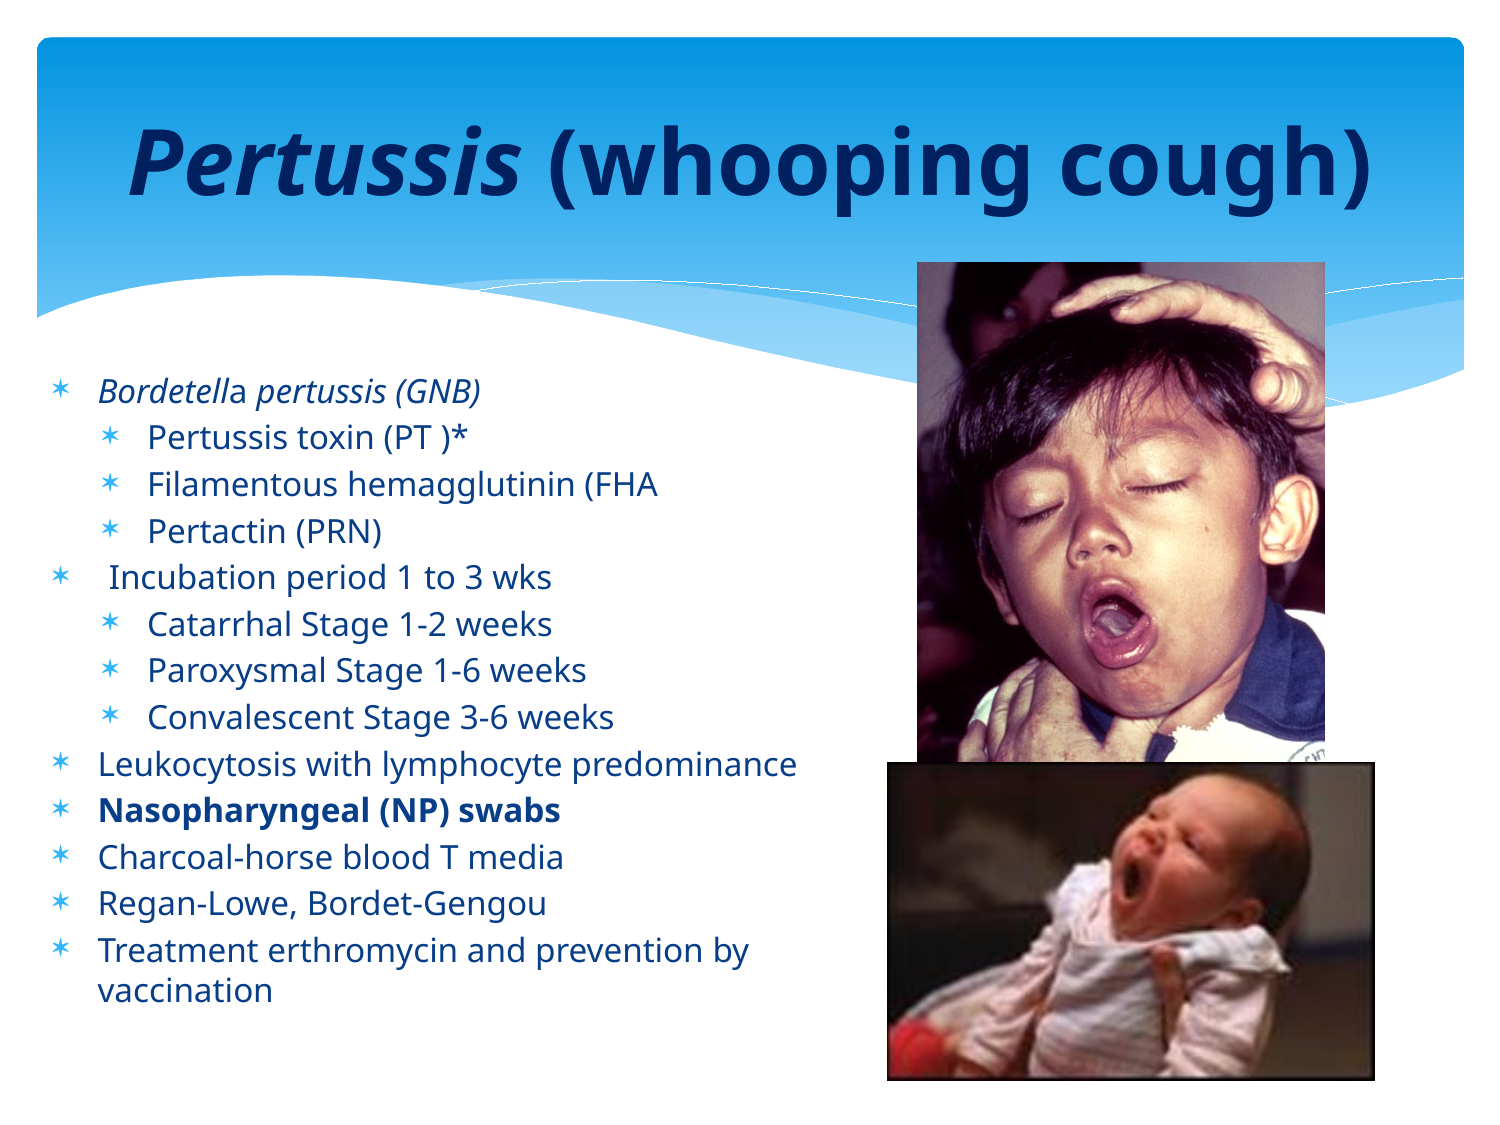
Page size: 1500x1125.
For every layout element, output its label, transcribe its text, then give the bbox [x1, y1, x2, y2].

title Pertussis (whooping cough) [75, 55, 1425, 261]
list Bordetella pertussis (GNB) Pertussis toxin (PT )* Filamentous hemagglutinin (FHA Pertactin (PRN) Incubation period 1 to 3 wks Catarrhal Stage 1-2 weeks Paroxysmal Stage 1-6 weeks Convalescent Stage 3-6 weeks Leukocytosis with lymphocyte predominance Nasopharyngeal (NP) swabs Charcoal-horse blood T media Regan-Lowe, Bordet-Gengou Treatment erthromycin and prevention by vaccination [37, 362, 850, 1081]
picture [887, 262, 1376, 1082]
